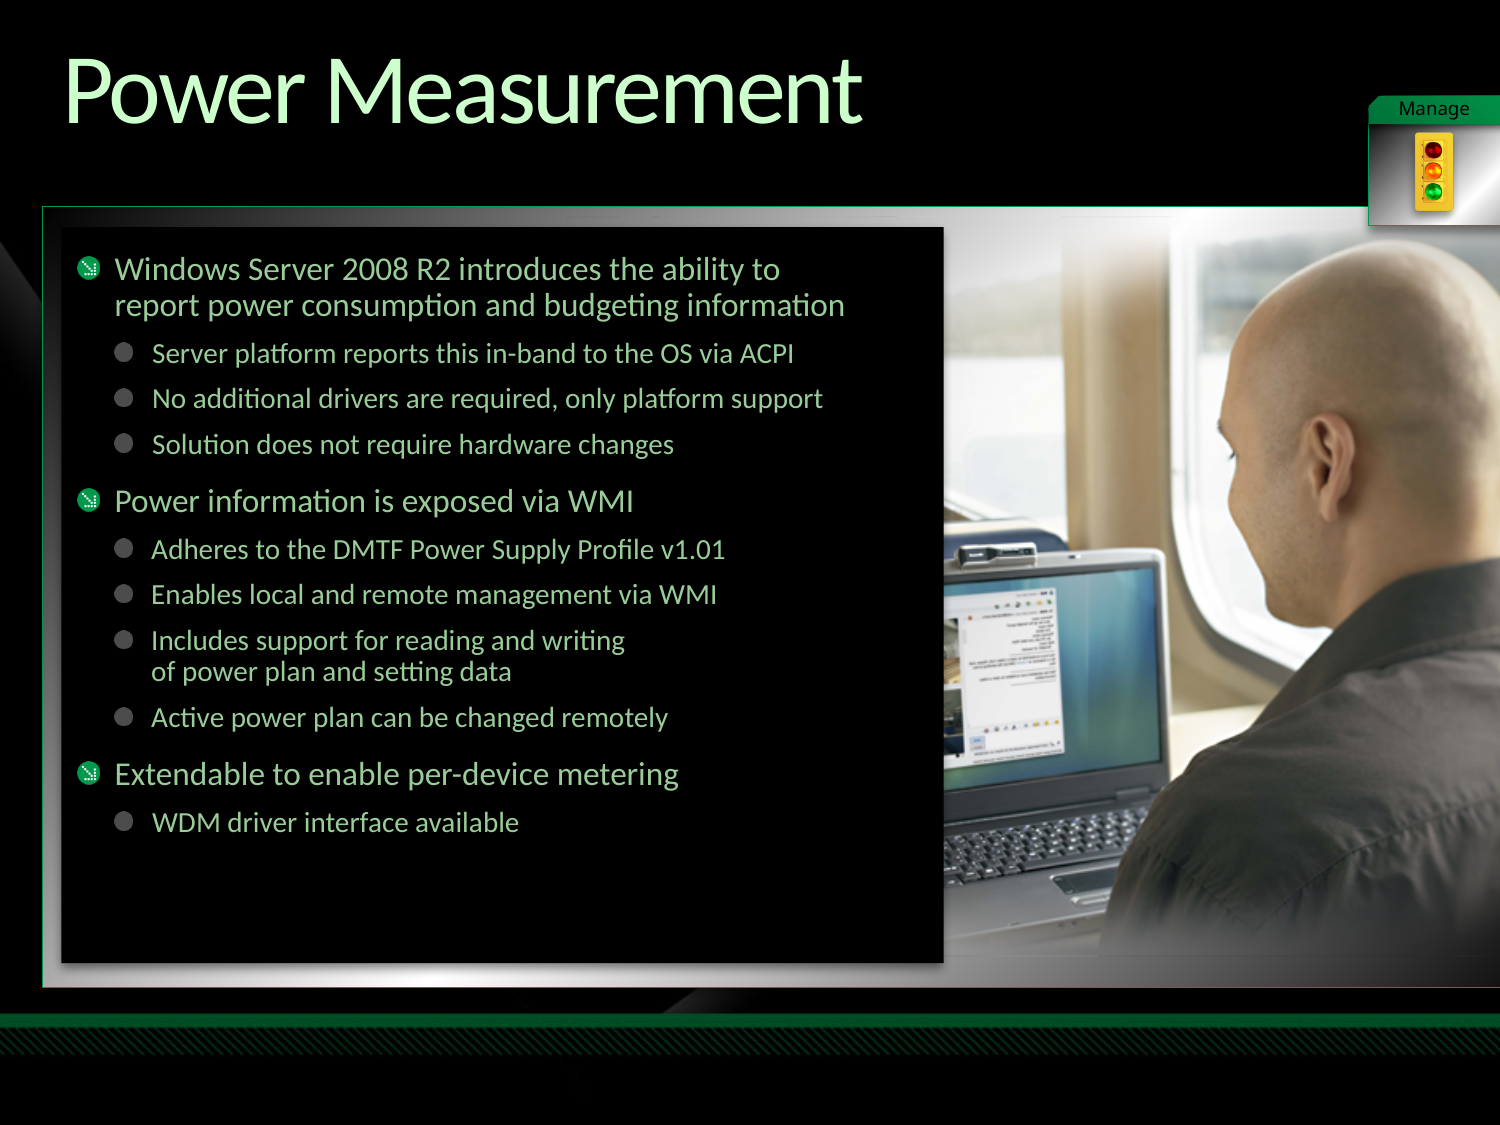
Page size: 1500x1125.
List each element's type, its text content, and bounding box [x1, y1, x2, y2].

picture [1412, 130, 1454, 212]
text_box [42, 206, 1500, 988]
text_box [1368, 89, 1500, 227]
picture [114, 433, 133, 453]
picture [77, 256, 100, 280]
picture [114, 342, 133, 362]
text_box [61, 227, 563, 964]
picture [0, 0, 1500, 1125]
picture [114, 707, 133, 726]
picture [114, 584, 133, 603]
title Power Measurement [62, 37, 1438, 111]
picture [77, 761, 100, 785]
picture [114, 630, 133, 649]
picture [114, 811, 133, 831]
list Windows Server 2008 R2 introduces the ability to report power consumption and budgeting information Server platform reports this in-band to the OS via ACPI No additional drivers are required, only platform support Solution does not require hardware changes Power information is exposed via WMI Adheres to the DMTF Power Supply Profile v1.01 Enables local and remote management via WMI Includes support for reading and writing of power plan and setting data Active power plan can be changed remotely Extendable to enable per-device metering WDM driver interface available [77, 252, 561, 830]
picture [567, 216, 1500, 957]
picture [114, 538, 133, 558]
picture [77, 488, 100, 512]
picture [114, 388, 133, 407]
